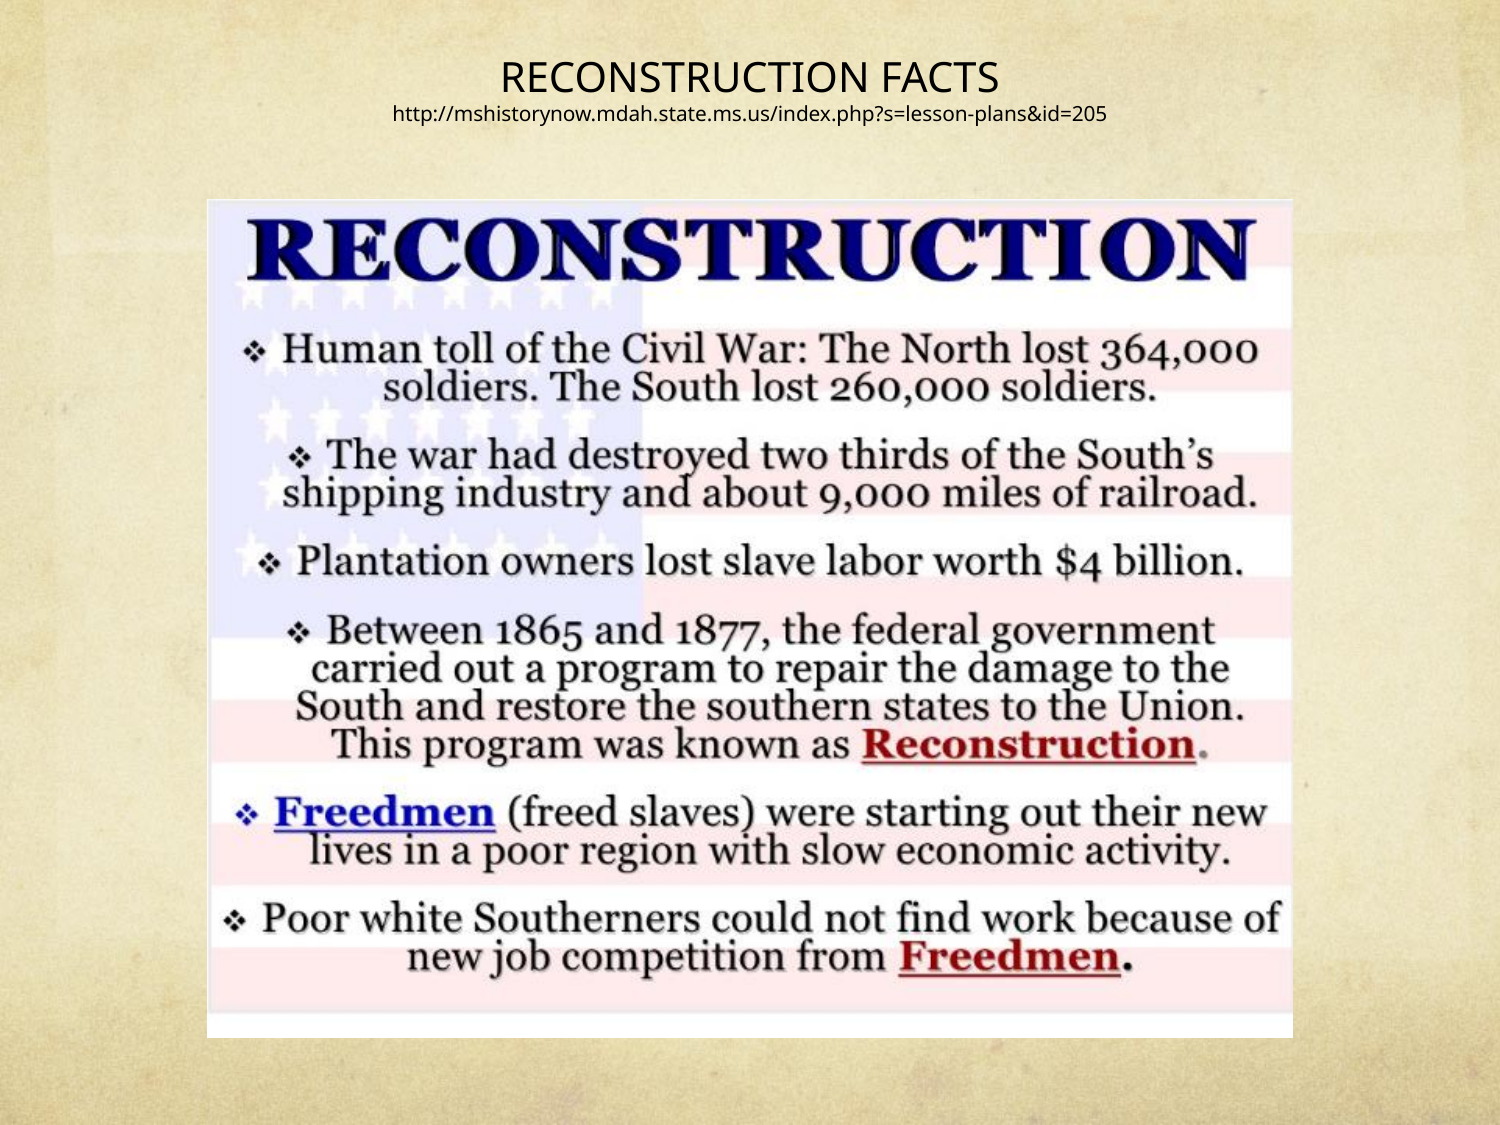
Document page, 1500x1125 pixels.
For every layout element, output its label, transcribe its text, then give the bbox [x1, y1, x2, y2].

title RECONSTRUCTION FACTS http://mshistorynow.mdah.state.ms.us/index.php?s=lesson-plans&id=205 [150, 49, 1350, 177]
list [149, 198, 1351, 1039]
picture [0, 0, 1500, 1125]
